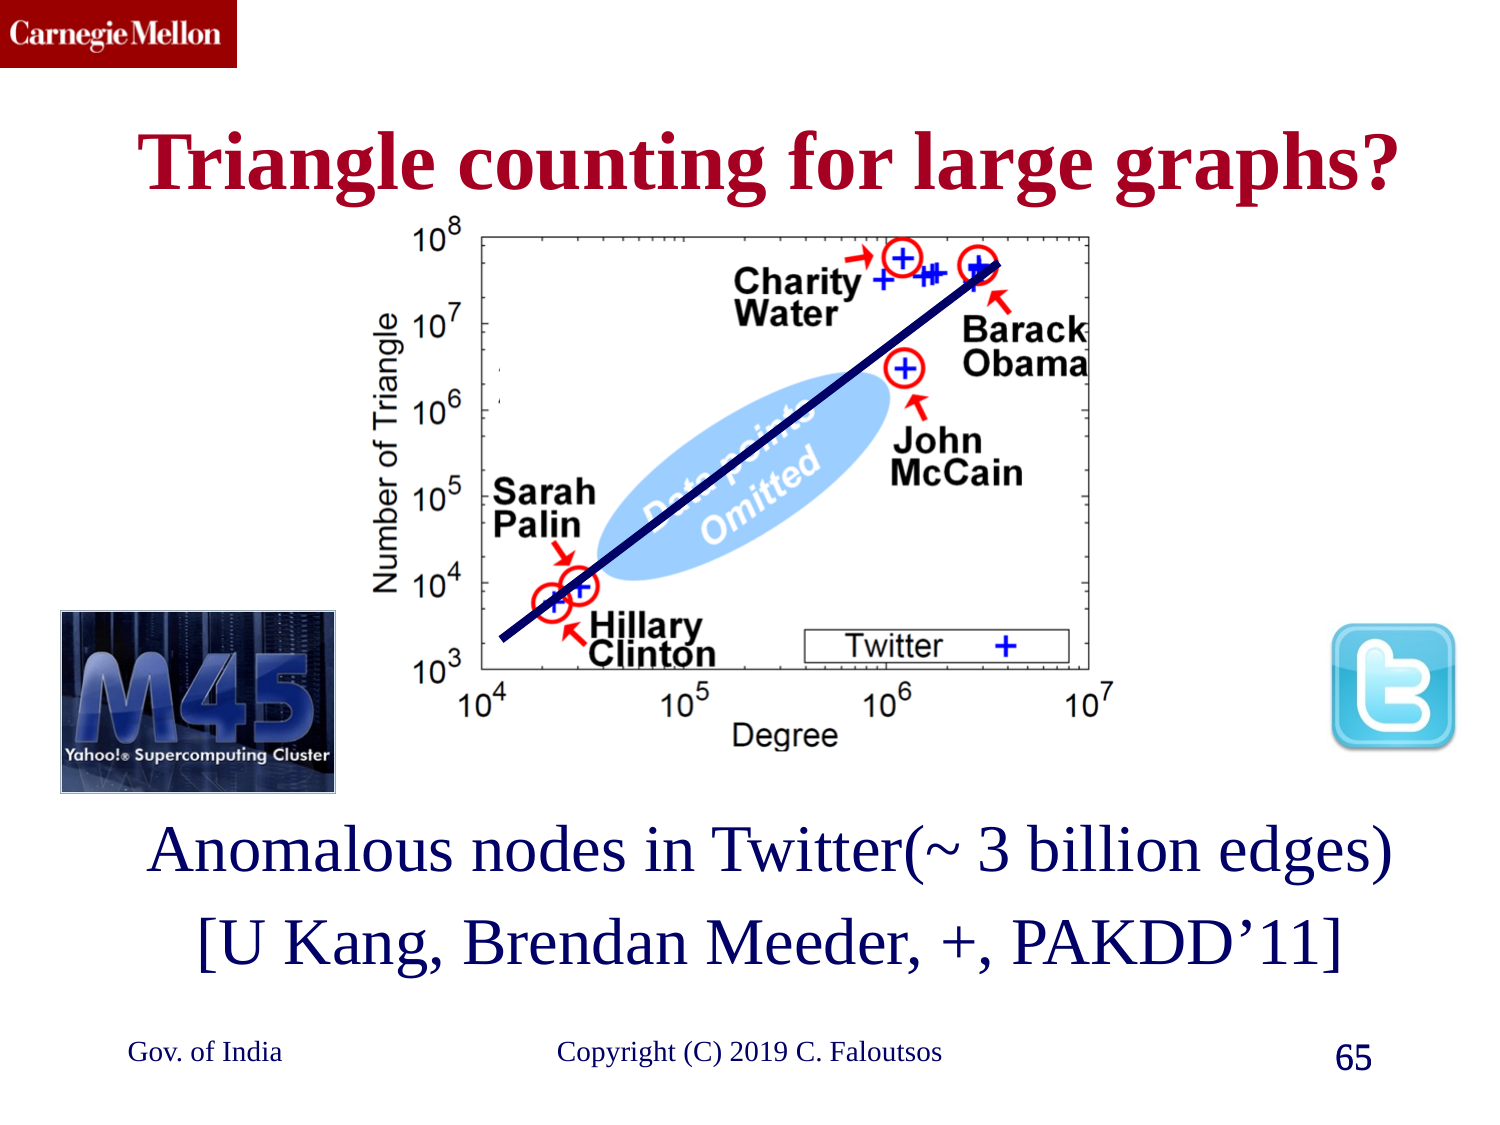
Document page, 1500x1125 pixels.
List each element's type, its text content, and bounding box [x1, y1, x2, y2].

title Triangle counting for large graphs? [112, 99, 1429, 213]
footer Copyright (C) 2019 C. Faloutsos [512, 1024, 988, 1101]
list Anomalous nodes in Twitter(~ 3 billion edges) [U Kang, Brendan Meeder, +, PAKDD’11] [112, 237, 1430, 1001]
picture [1325, 620, 1462, 756]
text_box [500, 262, 1000, 640]
slide_number Gov. of India [112, 1024, 426, 1101]
picture [0, 0, 237, 68]
picture [365, 212, 1121, 757]
slide_number 65 [1074, 1024, 1388, 1101]
picture [60, 610, 336, 794]
